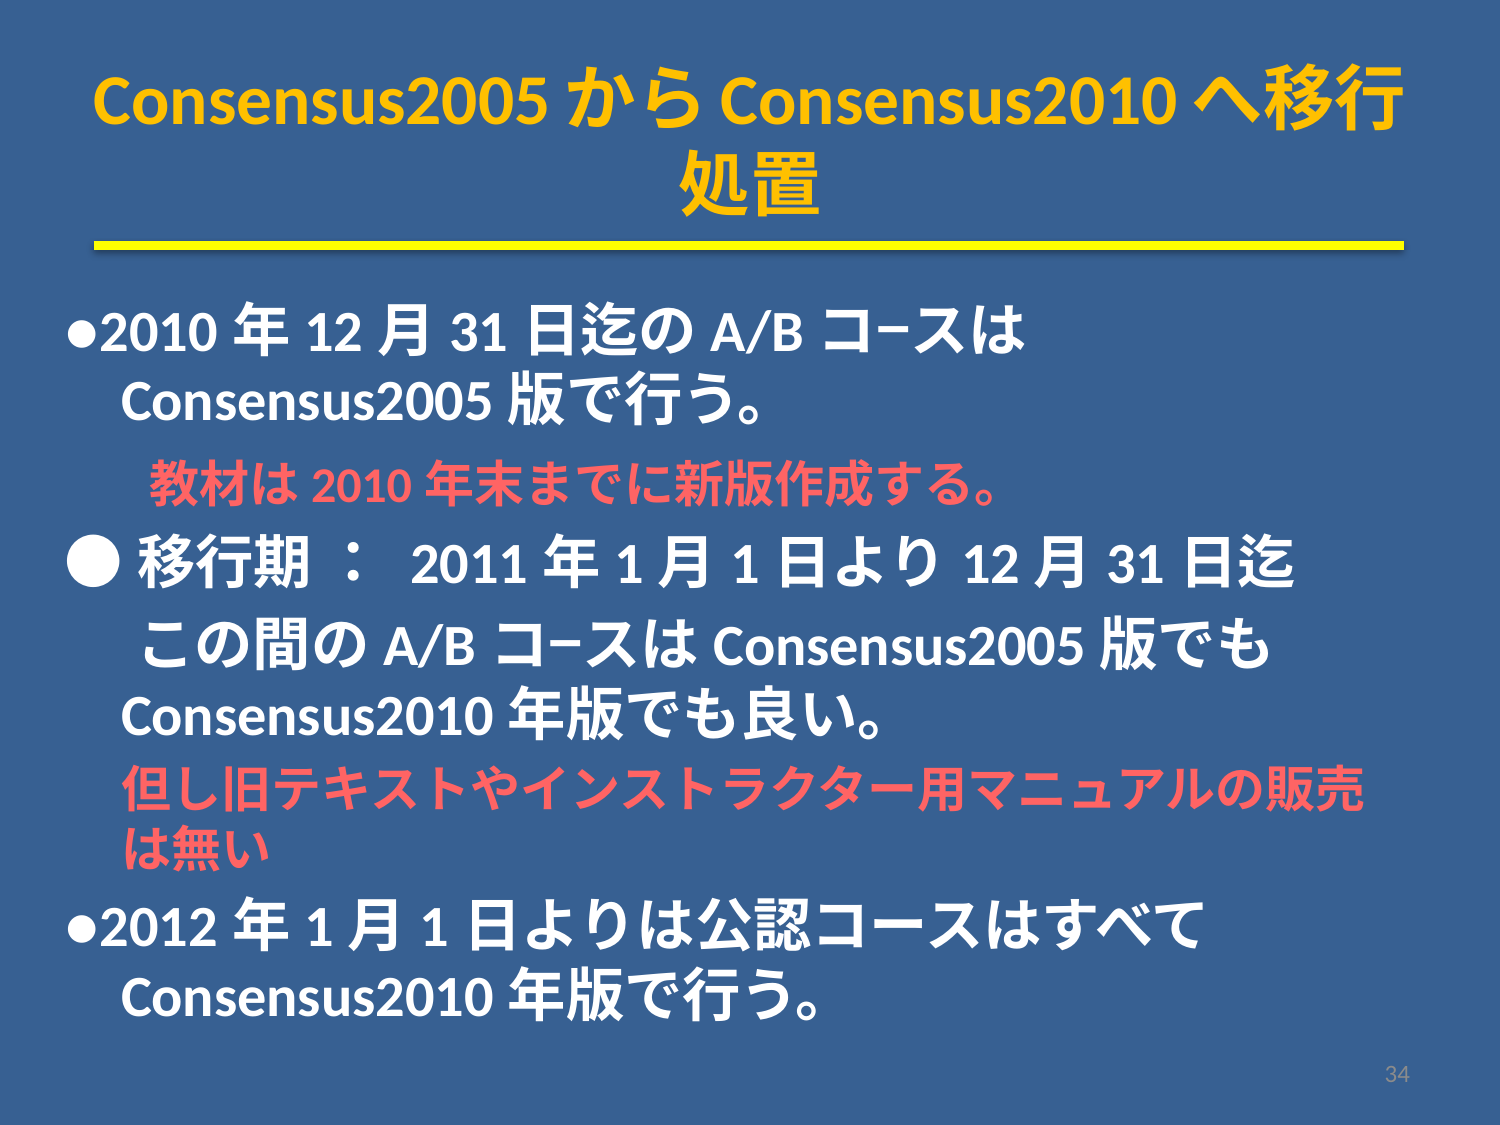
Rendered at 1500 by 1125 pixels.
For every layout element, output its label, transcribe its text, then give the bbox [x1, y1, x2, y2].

slide_number 34 [1074, 1042, 1425, 1103]
title Consensus2005からConsensus2010へ移行処置 [75, 45, 1425, 233]
list ●2010年12月31日迄のA/Bコ−スはConsensus2005版で行う。 教材は2010年末までに新版作成する。 ●移行期 ： 2011年1月1日より12月31日迄 この間のA/Bコ−スはConsensus2005版でも Consensus2010年版でも良い。 但し旧テキストやインストラクター用マニュアルの販売は無い ●2012年1月1日よりは公認コースはすべて Consensus2010年版で行う。 [49, 285, 1425, 1048]
